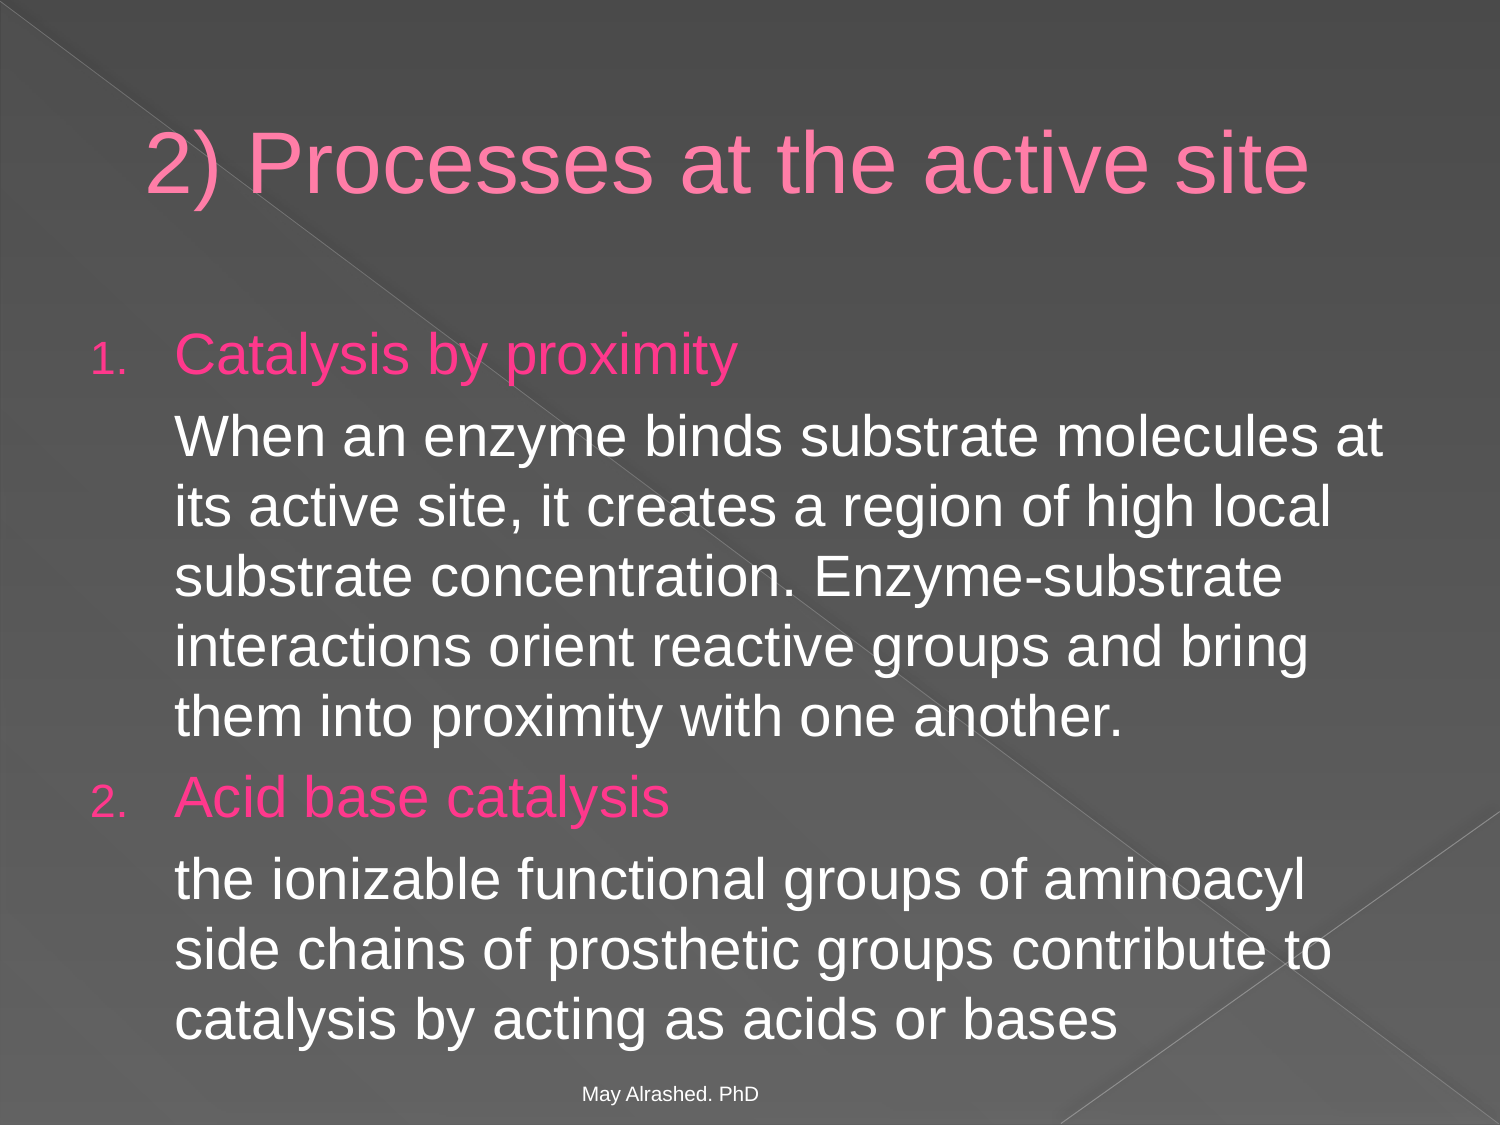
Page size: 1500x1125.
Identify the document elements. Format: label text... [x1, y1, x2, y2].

title 2) Processes at the active site [50, 43, 1425, 274]
footer May Alrashed. PhD [75, 1063, 774, 1113]
list Catalysis by proximity When an enzyme binds substrate molecules at its active site, it creates a region of high local substrate concentration. Enzyme-substrate interactions orient reactive groups and bring them into proximity with one another. Acid base catalysis the ionizable functional groups of aminoacyl side chains of prosthetic groups contribute to catalysis by acting as acids or bases [75, 308, 1425, 1059]
